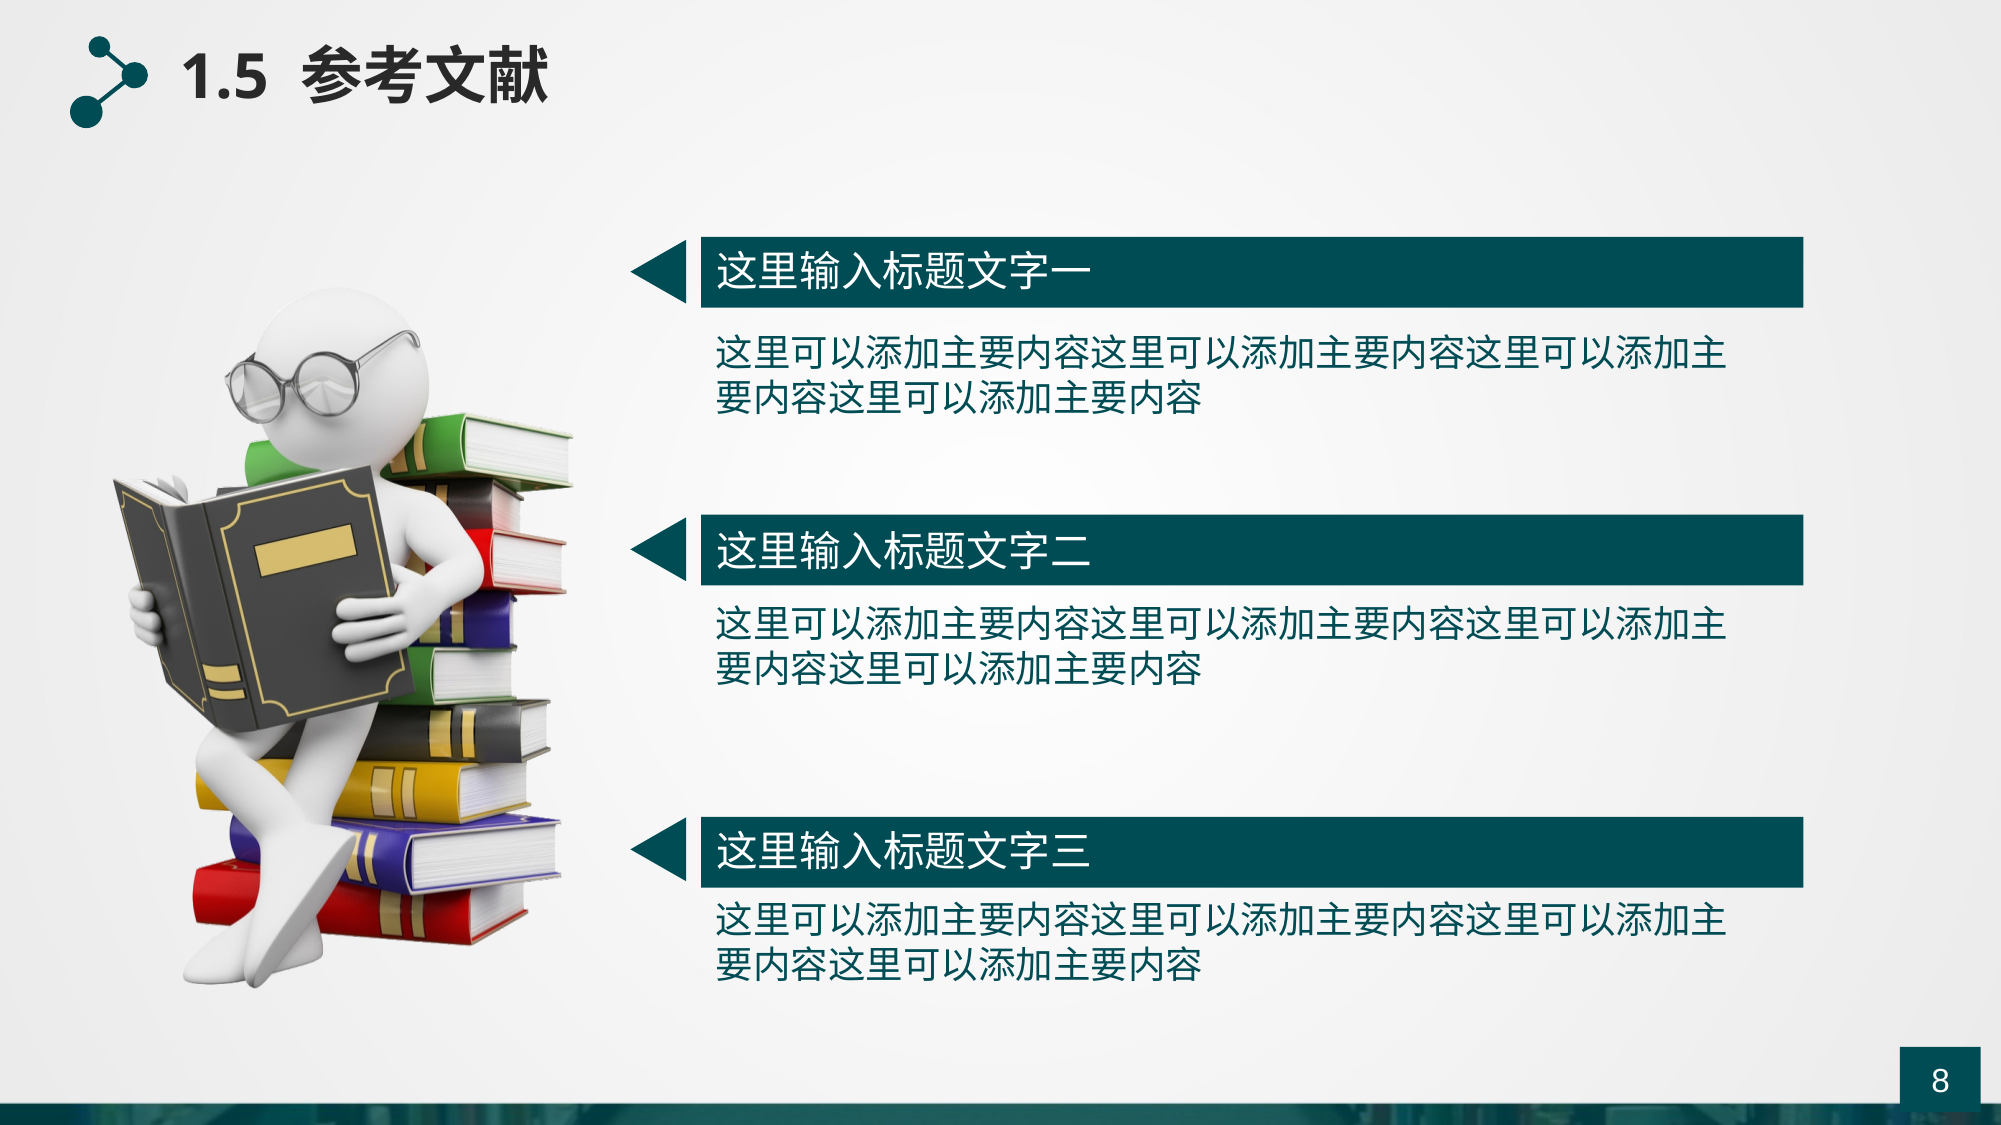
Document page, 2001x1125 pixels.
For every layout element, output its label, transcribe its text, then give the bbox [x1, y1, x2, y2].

text_box 1.5 参考文献 [164, 28, 565, 119]
text_box [701, 816, 1804, 888]
text_box [630, 239, 687, 304]
text_box [641, 517, 687, 582]
text_box [701, 236, 1804, 308]
text_box 这里输入标题文字一 [701, 236, 1296, 302]
text_box 这里可以添加主要内容这里可以添加主要内容这里可以添加主要内容这里可以添加主要内容 [701, 888, 1780, 994]
text_box 这里输入标题文字二 [701, 516, 1320, 582]
text_box 这里可以添加主要内容这里可以添加主要内容这里可以添加主要内容这里可以添加主要内容 [701, 322, 1780, 427]
text_box 这里输入标题文字三 [701, 816, 1320, 882]
text_box [70, 36, 148, 129]
text_box [641, 817, 687, 882]
picture [0, 0, 2001, 1125]
text_box [701, 514, 1804, 586]
text_box 这里可以添加主要内容这里可以添加主要内容这里可以添加主要内容这里可以添加主要内容 [701, 592, 1780, 698]
